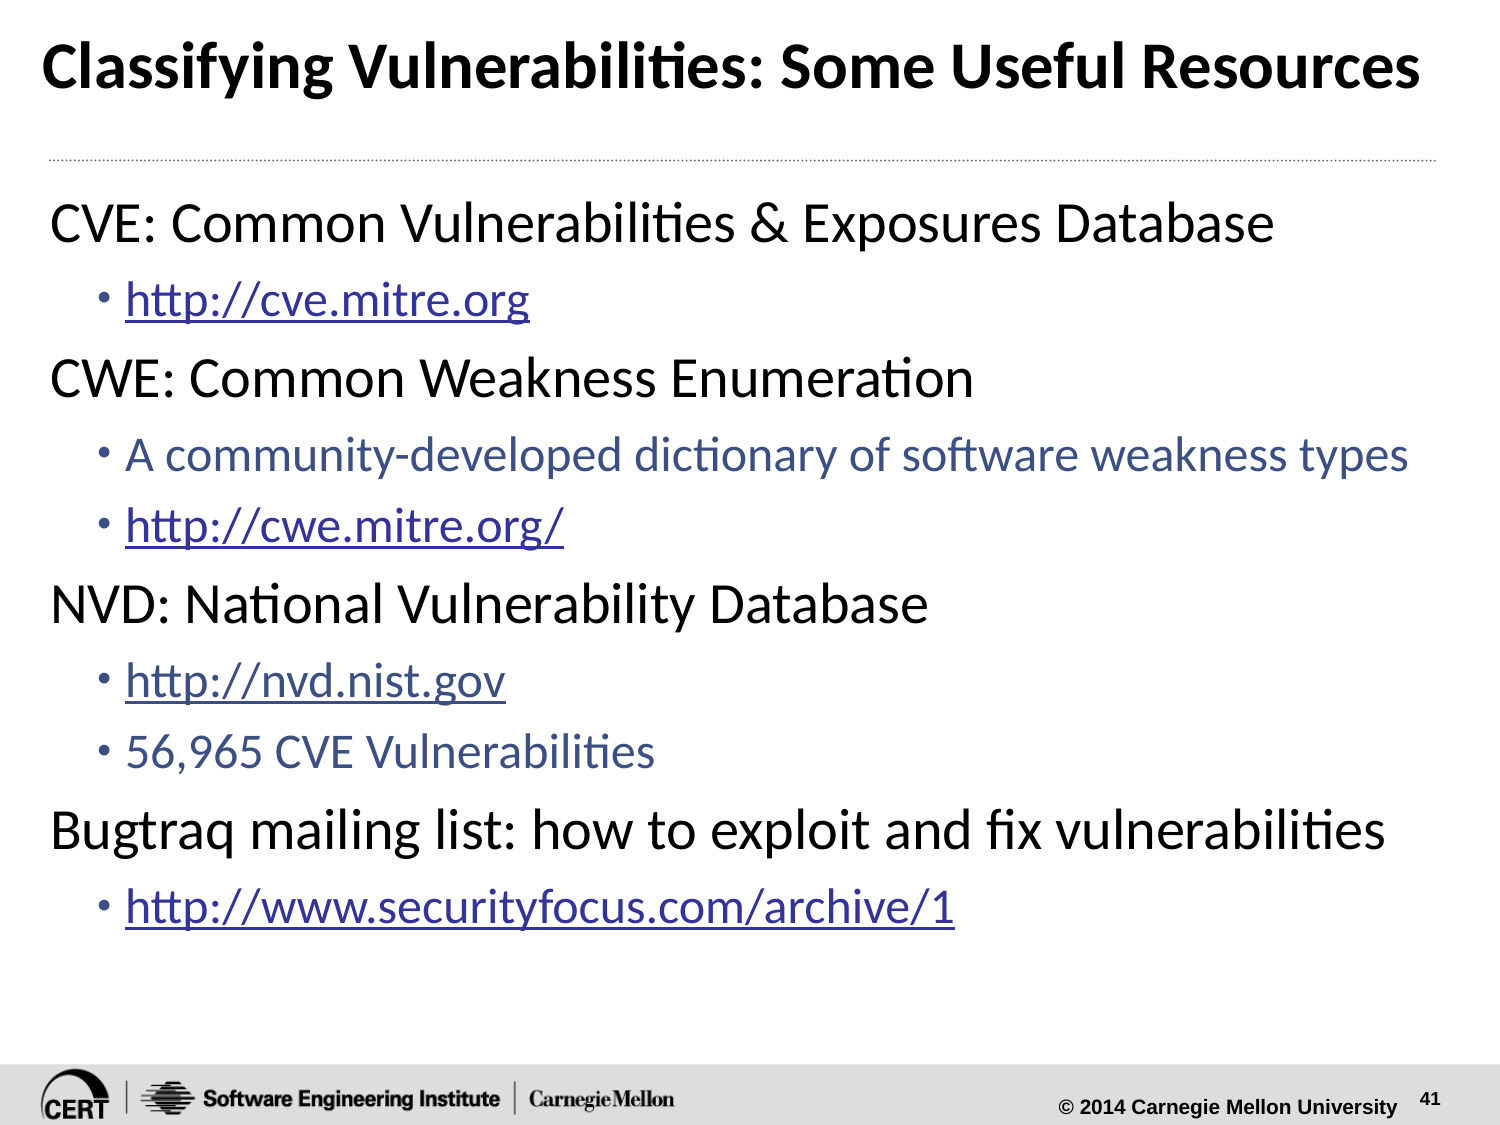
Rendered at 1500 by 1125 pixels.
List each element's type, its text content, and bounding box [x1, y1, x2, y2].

list CVE: Common Vulnerabilities & Exposures Database http://cve.mitre.org CWE: Common Weakness Enumeration A community-developed dictionary of software weakness types http://cwe.mitre.org/ NVD: National Vulnerability Database http://nvd.nist.gov 56,965 CVE Vulnerabilities Bugtraq mailing list: how to exploit and fix vulnerabilities http://www.securityfocus.com/archive/1 [49, 187, 1438, 1001]
title Classifying Vulnerabilities: Some Useful Resources [42, 37, 1434, 155]
picture [24, 1065, 688, 1125]
